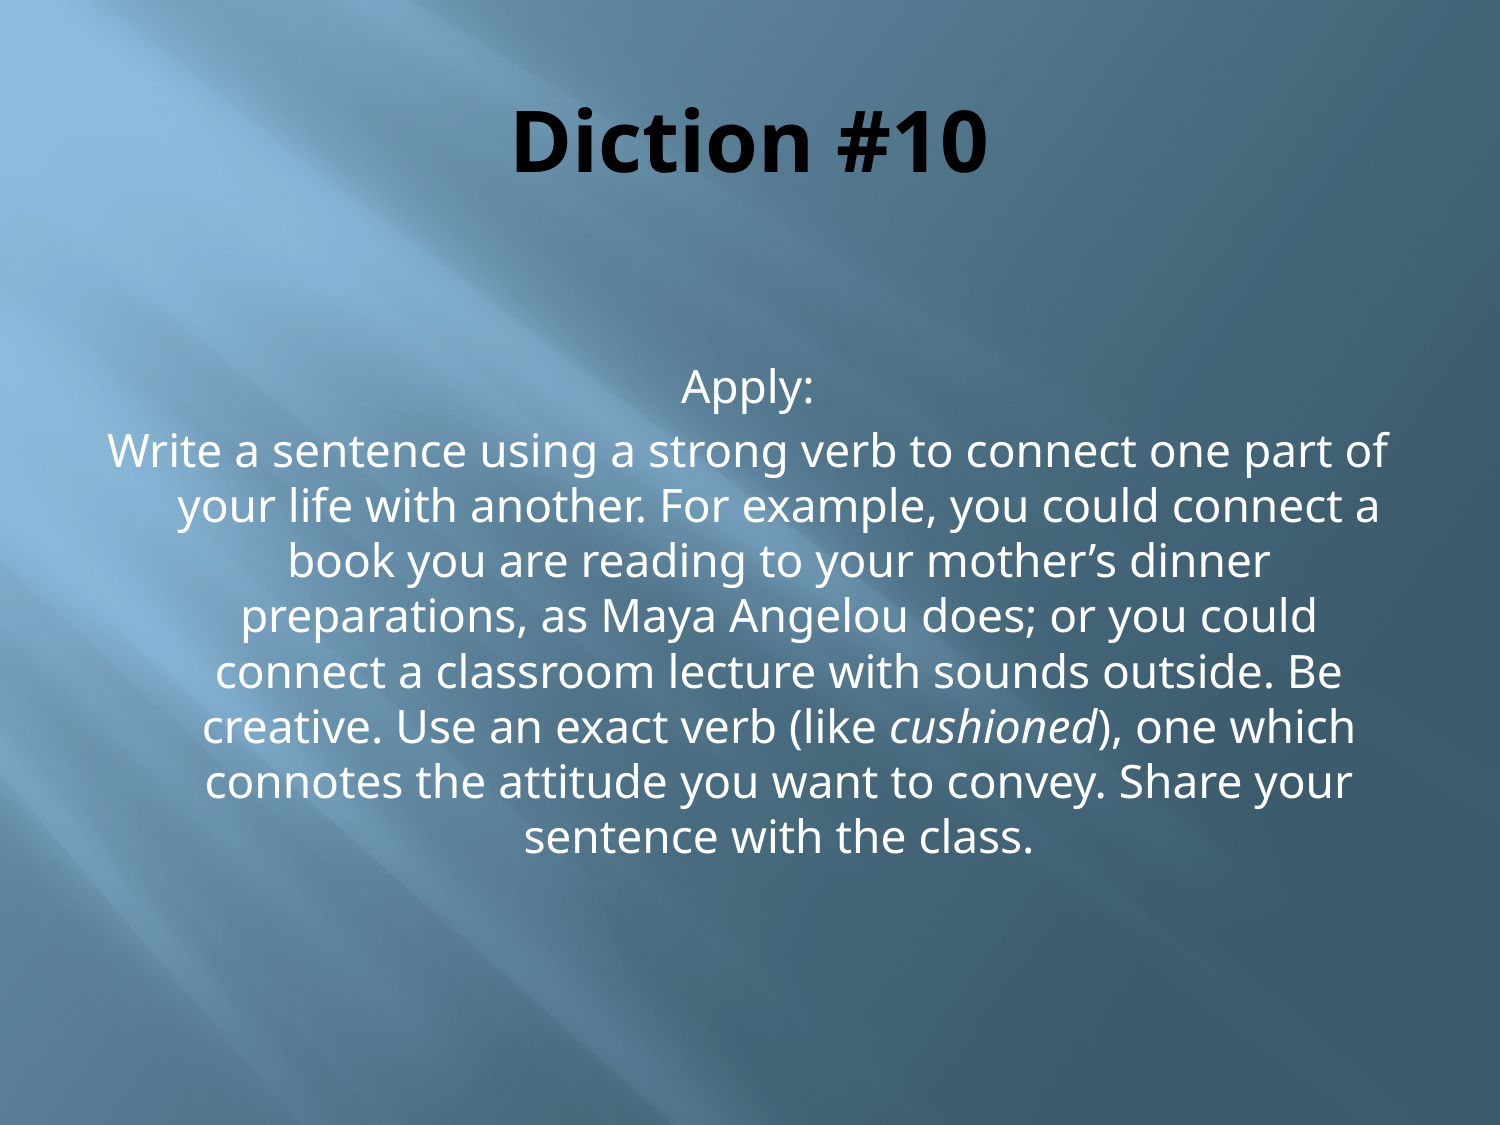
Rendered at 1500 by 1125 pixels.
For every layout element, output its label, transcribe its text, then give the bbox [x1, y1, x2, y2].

list Apply: Write a sentence using a strong verb to connect one part of your life with another. For example, you could connect a book you are reading to your mother’s dinner preparations, as Maya Angelou does; or you could connect a classroom lecture with sounds outside. Be creative. Use an exact verb (like cushioned), one which connotes the attitude you want to convey. Share your sentence with the class. [62, 350, 1413, 875]
title Diction #10 [75, 45, 1425, 233]
